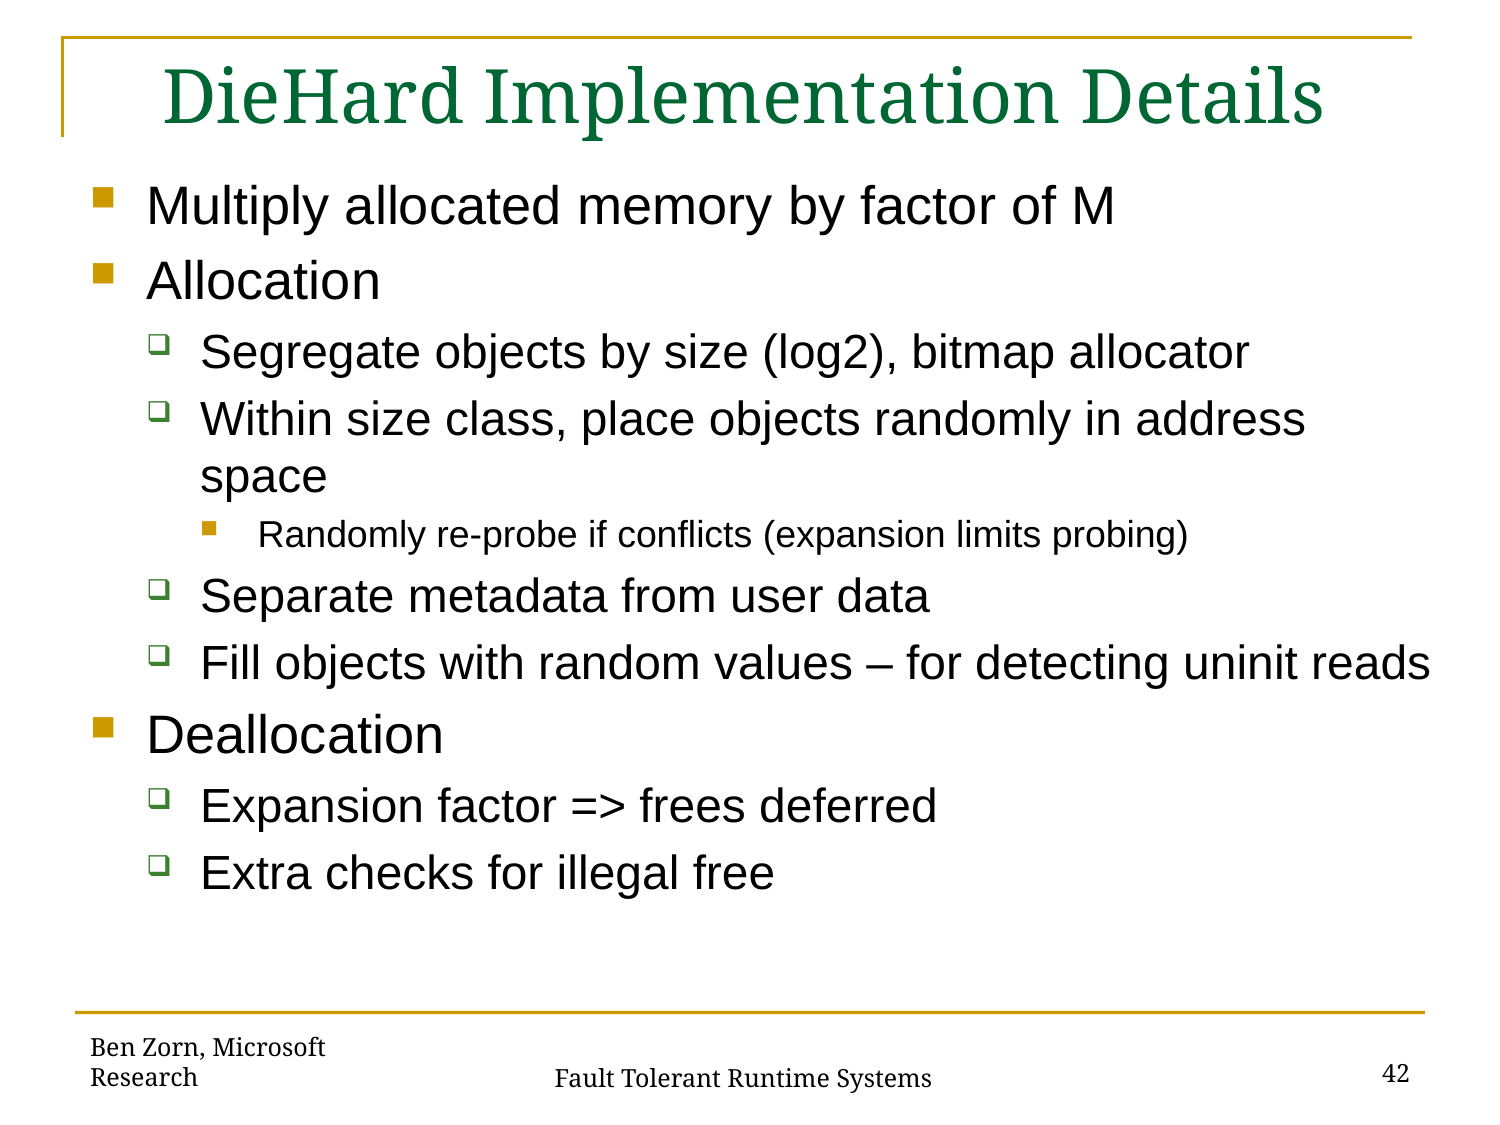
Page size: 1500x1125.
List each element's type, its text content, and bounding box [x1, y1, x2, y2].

slide_number Ben Zorn, Microsoft Research [74, 1023, 426, 1100]
slide_number 42 [1074, 1023, 1426, 1100]
list Multiply allocated memory by factor of M Allocation Segregate objects by size (log2), bitmap allocator Within size class, place objects randomly in address space Randomly re-probe if conflicts (expansion limits probing) Separate metadata from user data Fill objects with random values – for detecting uninit reads Deallocation Expansion factor => frees deferred Extra checks for illegal free [74, 162, 1454, 980]
footer Fault Tolerant Runtime Systems [449, 1024, 1038, 1101]
title DieHard Implementation Details [69, 40, 1420, 141]
